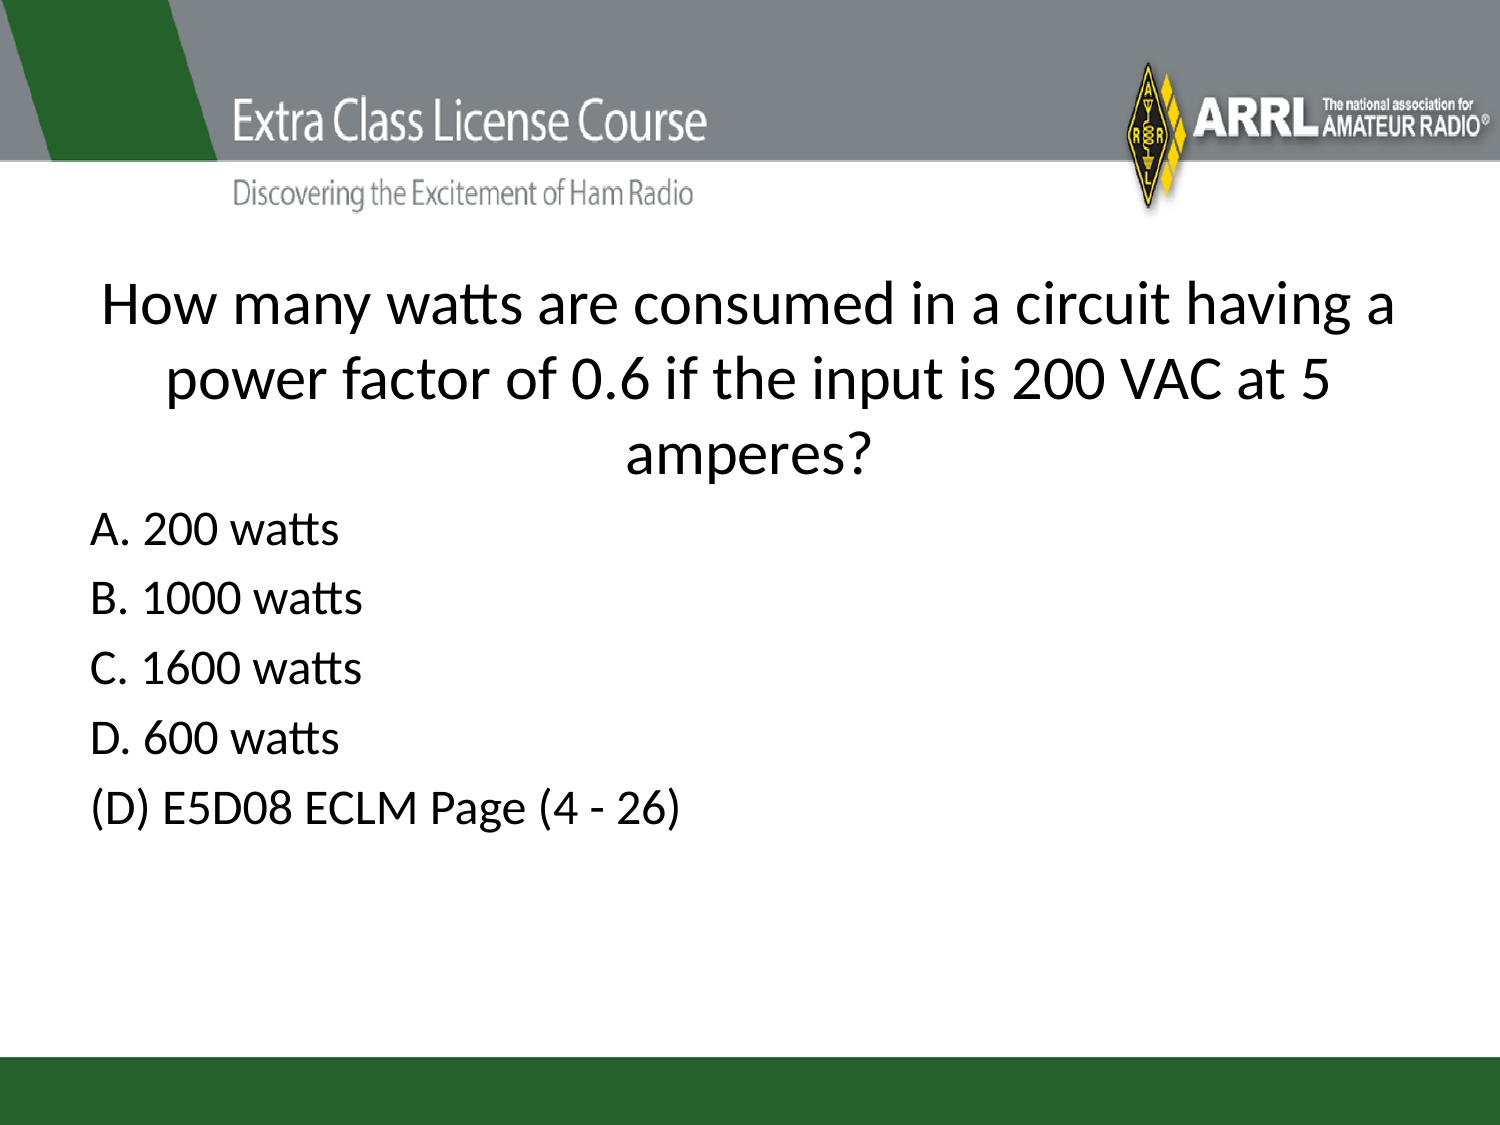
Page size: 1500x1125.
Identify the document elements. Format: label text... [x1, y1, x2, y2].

picture [0, 0, 1500, 1125]
list A. 200 watts B. 1000 watts C. 1600 watts D. 600 watts (D) E5D08 ECLM Page (4 - 26) [75, 487, 1425, 1005]
title How many watts are consumed in a circuit having a power factor of 0.6 if the input is 200 VAC at 5 amperes? [75, 254, 1425, 435]
